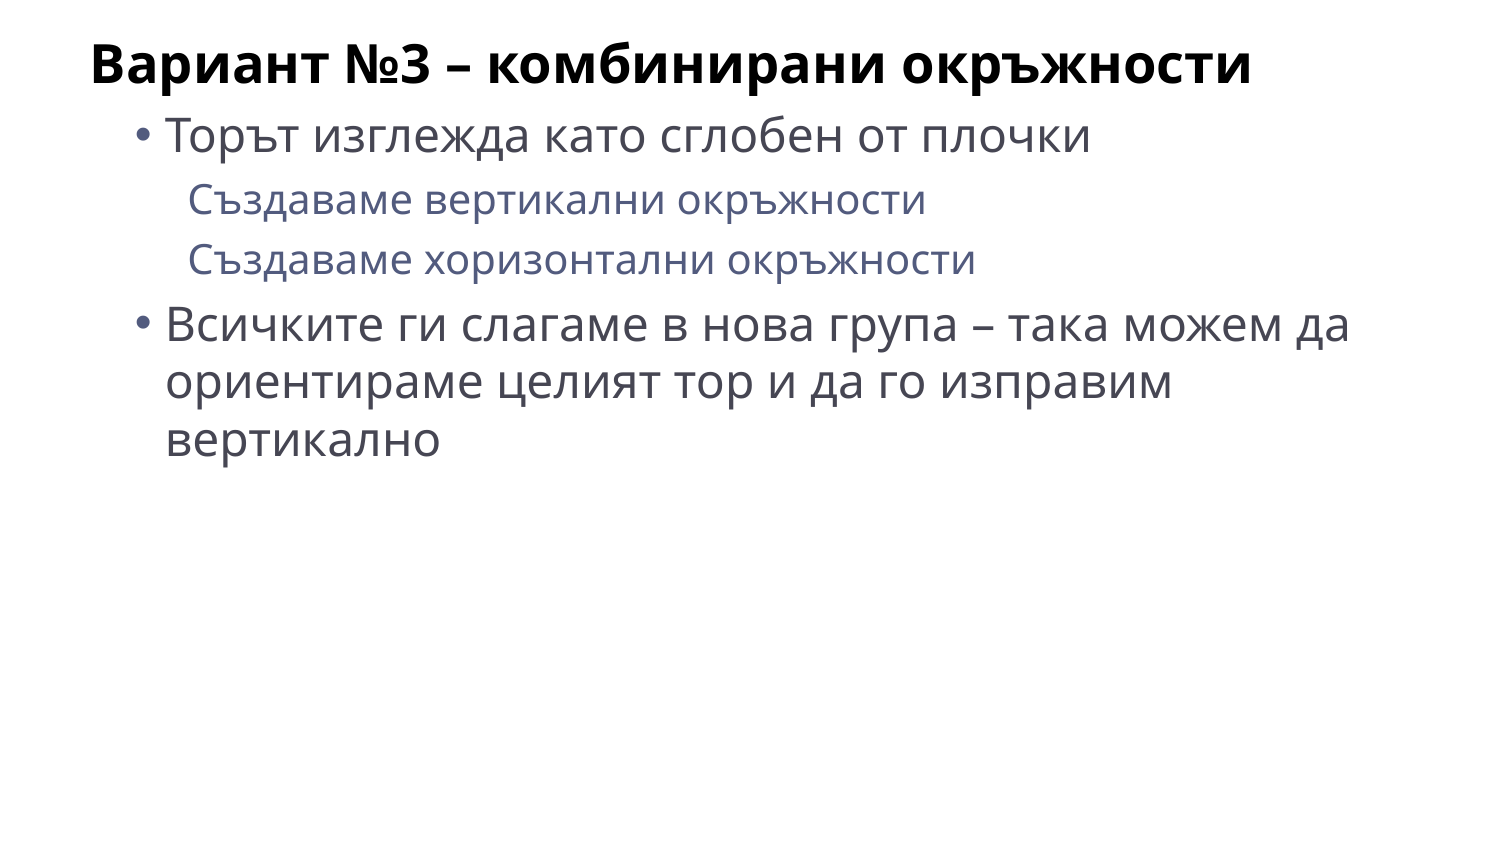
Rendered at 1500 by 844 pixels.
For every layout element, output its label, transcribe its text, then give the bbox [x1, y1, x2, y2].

list Вариант №3 – комбинирани окръжности Торът изглежда като сглобен от плочки Създаваме вертикални окръжности Създаваме хоризонтални окръжности Всичките ги слагаме в нова група – така можем да ориентираме целият тор и да го изправим вертикално [75, 21, 1475, 835]
